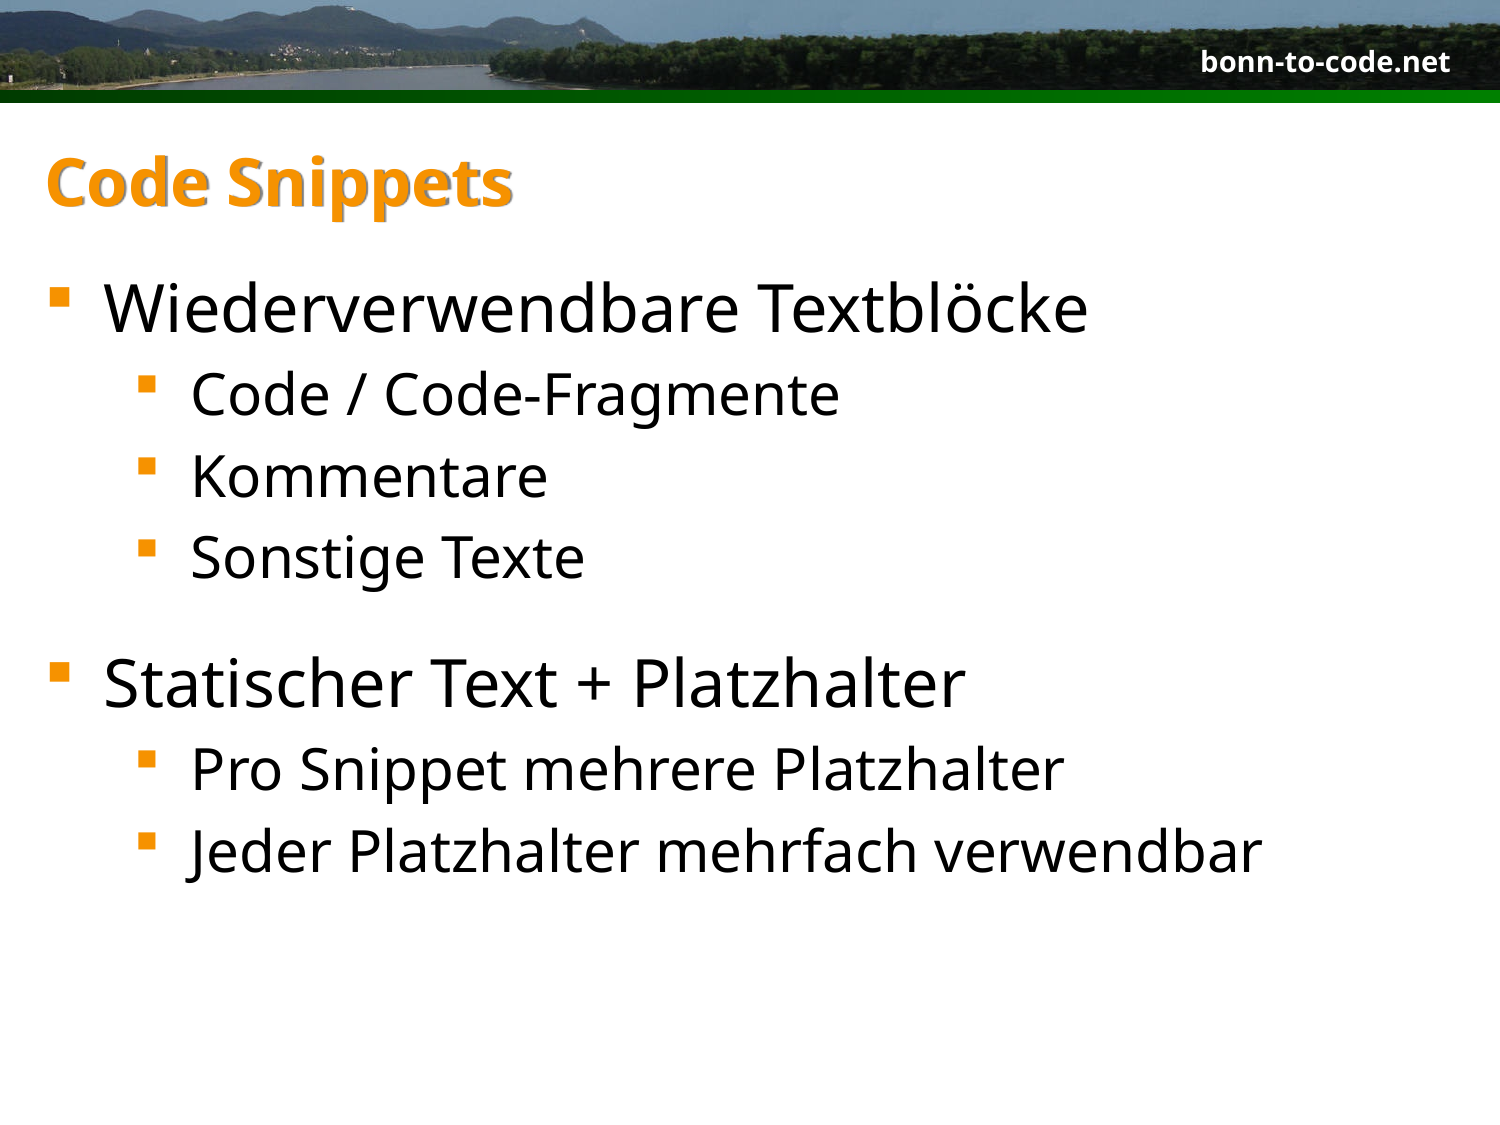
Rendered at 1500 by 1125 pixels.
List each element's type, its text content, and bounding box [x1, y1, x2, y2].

picture [0, 0, 1500, 90]
title Code Snippets [29, 101, 1471, 257]
list Wiederverwendbare Textblöcke Code / Code-Fragmente Kommentare Sonstige Texte Statischer Text + Platzhalter Pro Snippet mehrere Platzhalter Jeder Platzhalter mehrfach verwendbar [29, 257, 1471, 1114]
